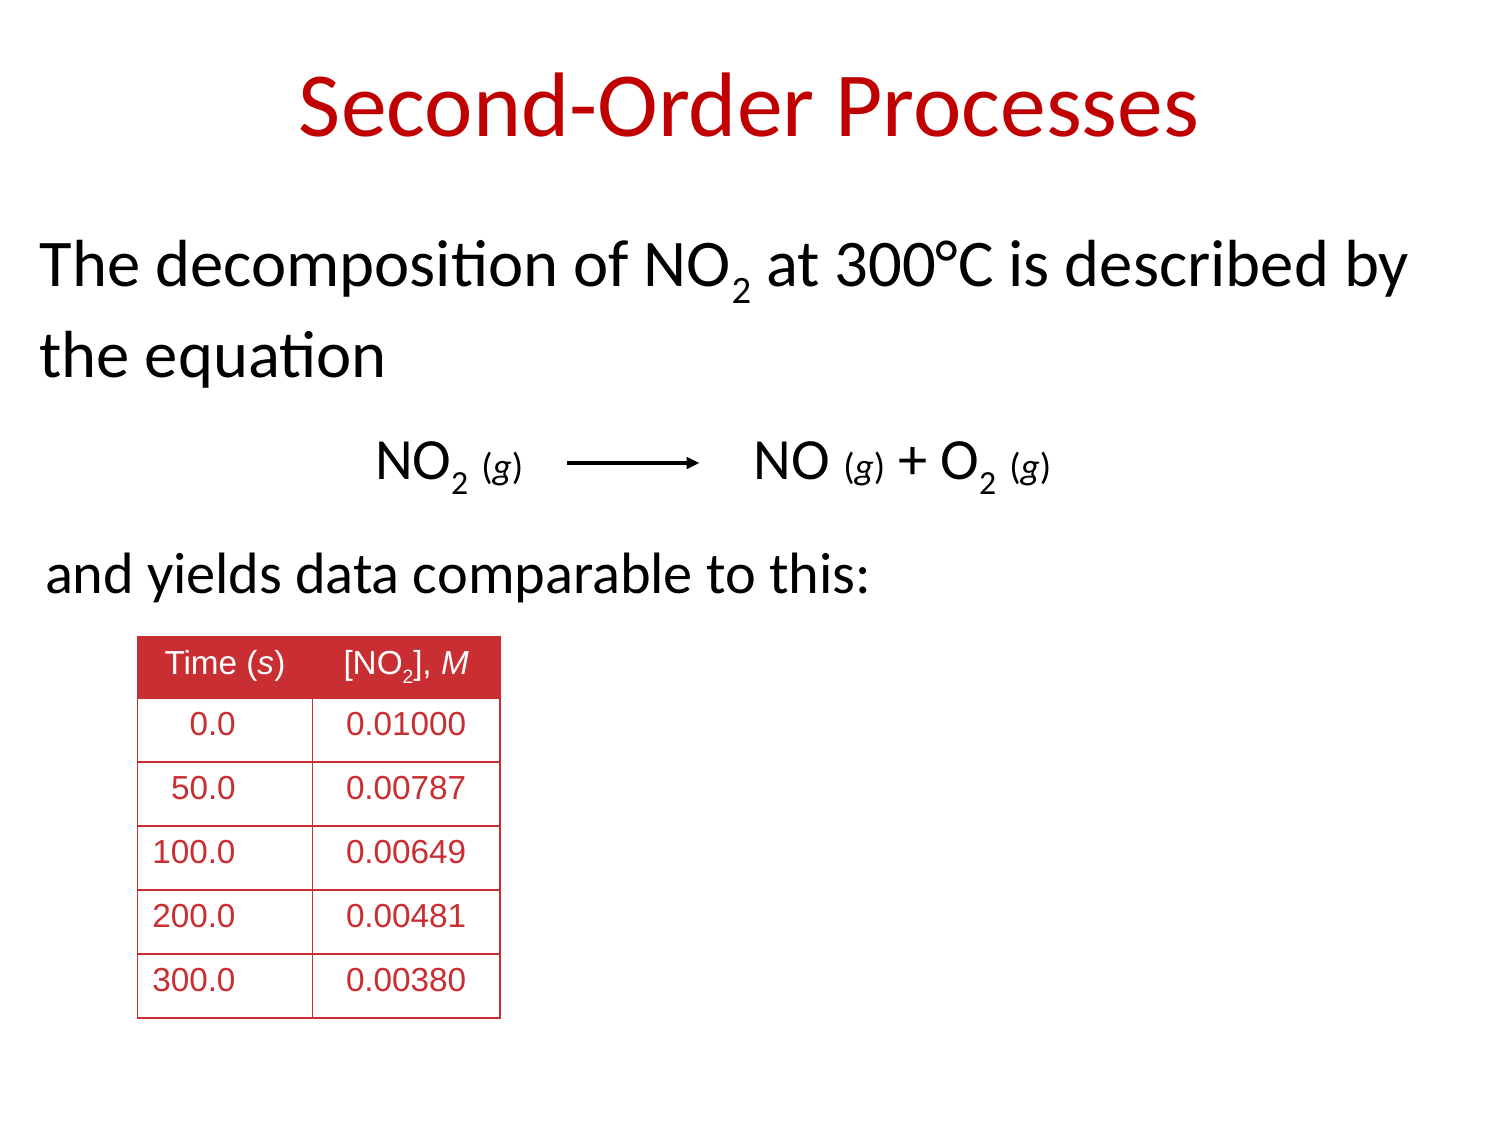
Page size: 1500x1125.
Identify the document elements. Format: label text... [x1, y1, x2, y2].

table_cell 0.00380 [313, 955, 499, 1017]
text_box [387, 413, 1071, 513]
table_cell 0.01000 [313, 699, 499, 761]
table_cell 0.00649 [313, 827, 499, 889]
table_cell 50.0 [138, 763, 312, 825]
table_cell 100.0 [138, 827, 312, 889]
table_header [NO2], M [313, 638, 499, 697]
text_box and yields data comparable to this: [30, 527, 886, 613]
text_box Second-Order Processes [112, 37, 1388, 212]
table_cell 300.0 [138, 955, 312, 1017]
table_cell 0.00787 [313, 763, 499, 825]
table_cell 0.00481 [313, 891, 499, 953]
table_cell 0.0 [138, 699, 312, 761]
text_box The decomposition of NO2 at 300°C is described by the equation [24, 212, 1463, 399]
table_cell 200.0 [138, 891, 312, 953]
table_header Time (s) [138, 638, 312, 697]
